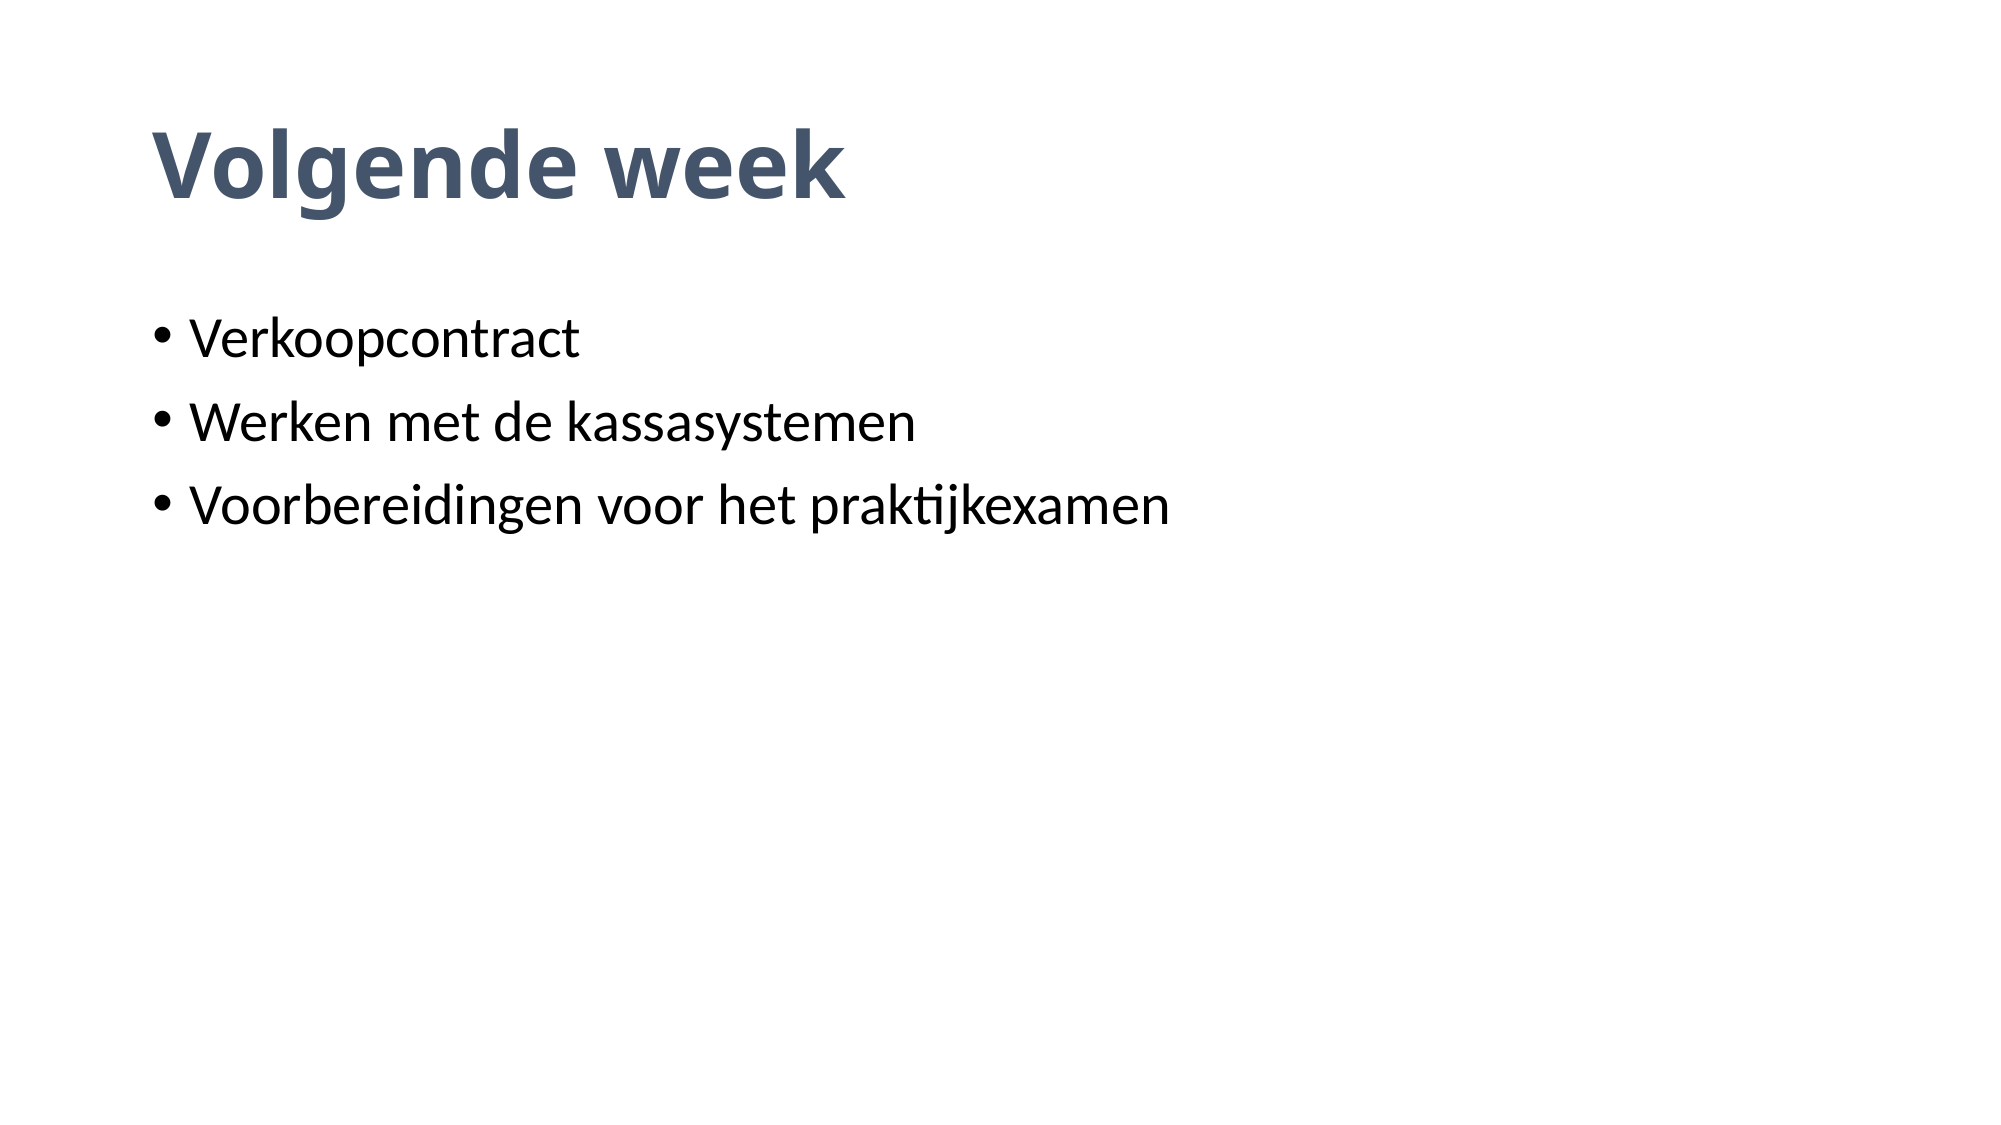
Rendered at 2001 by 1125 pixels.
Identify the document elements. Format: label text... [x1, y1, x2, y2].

list Verkoopcontract Werken met de kassasystemen Voorbereidingen voor het praktijkexamen [137, 299, 1863, 1014]
title Volgende week [137, 59, 1863, 278]
